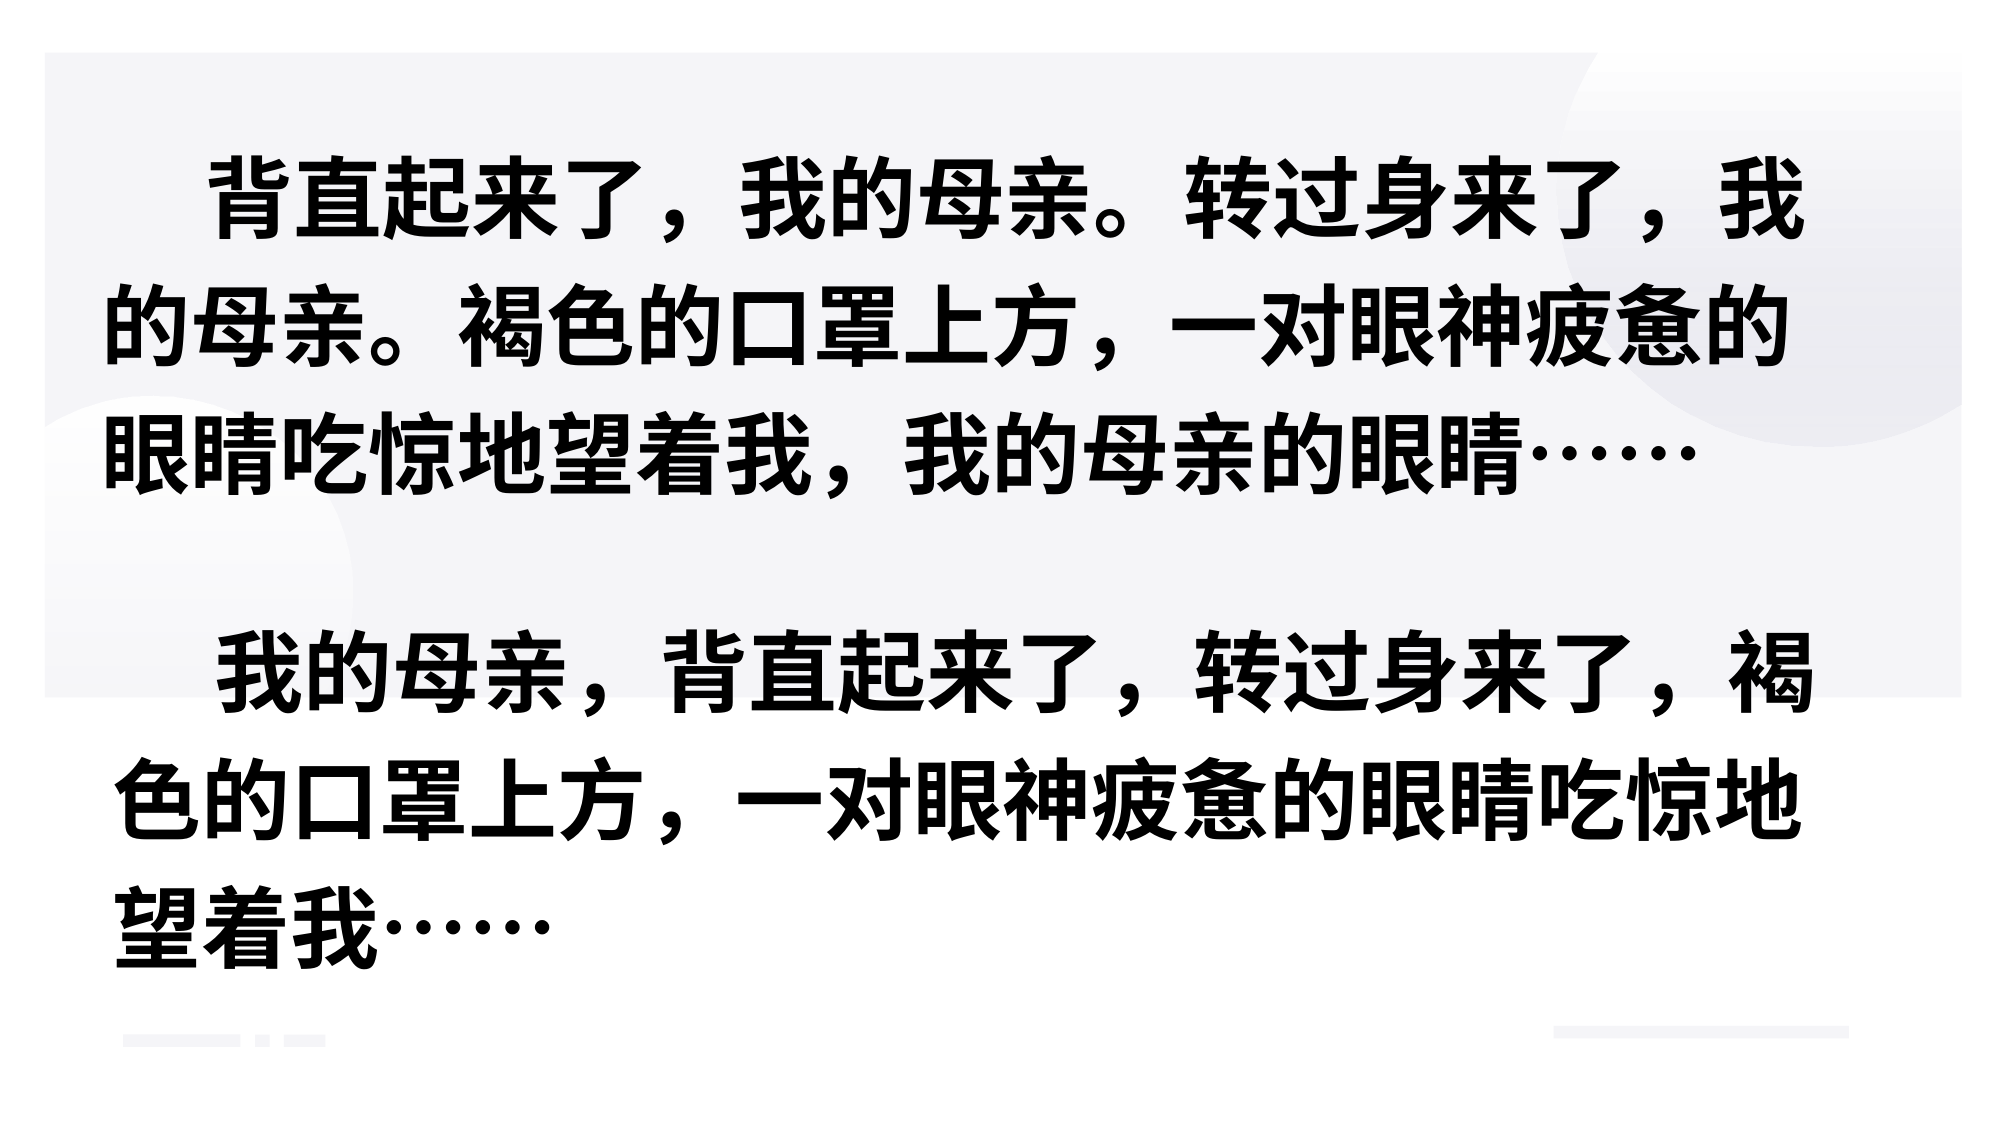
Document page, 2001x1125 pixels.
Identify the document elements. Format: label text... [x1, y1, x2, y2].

text_box 我的母亲，背直起来了，转过身来了，褐色的口罩上方，一对眼神疲惫的眼睛吃惊地望着我…… [97, 588, 1903, 987]
text_box 背直起来了，我的母亲。转过身来了，我的母亲。褐色的口罩上方，一对眼神疲惫的眼睛吃惊地望着我，我的母亲的眼睛…… [87, 113, 1892, 513]
